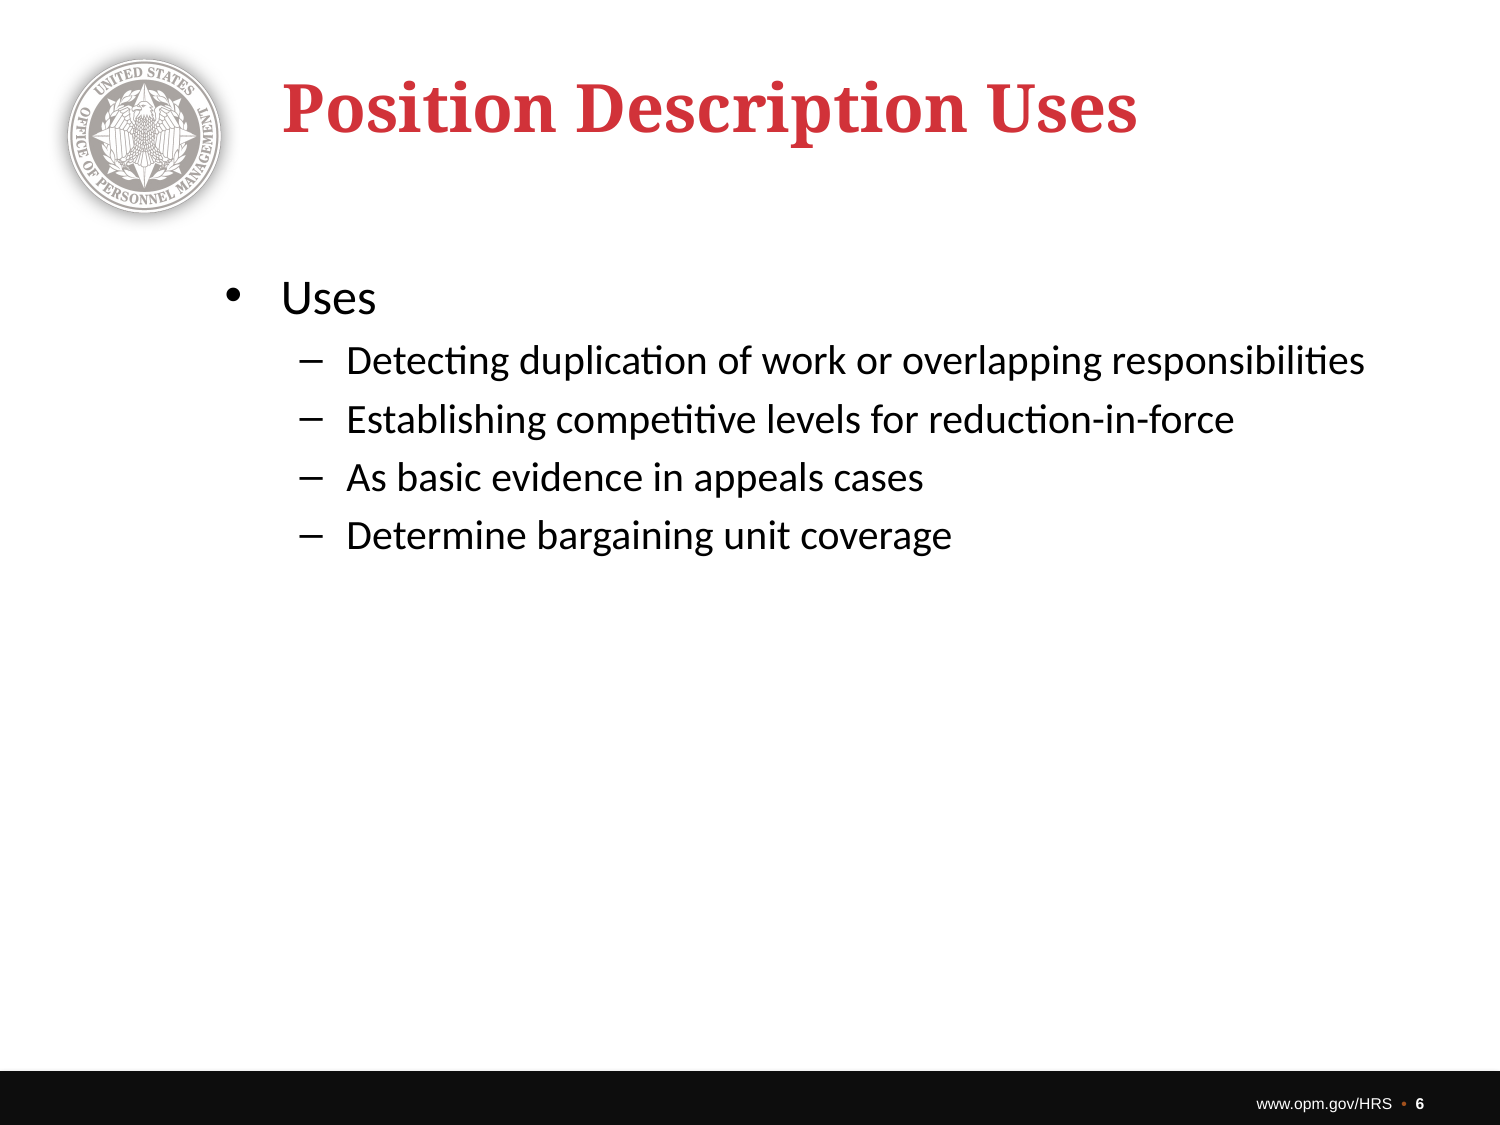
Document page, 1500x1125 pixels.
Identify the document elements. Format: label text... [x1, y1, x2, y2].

title Position Description Uses [267, 45, 1425, 167]
picture [41, 36, 241, 231]
list Uses Detecting duplication of work or overlapping responsibilities Establishing competitive levels for reduction-in-force As basic evidence in appeals cases Determine bargaining unit coverage [209, 257, 1425, 1017]
